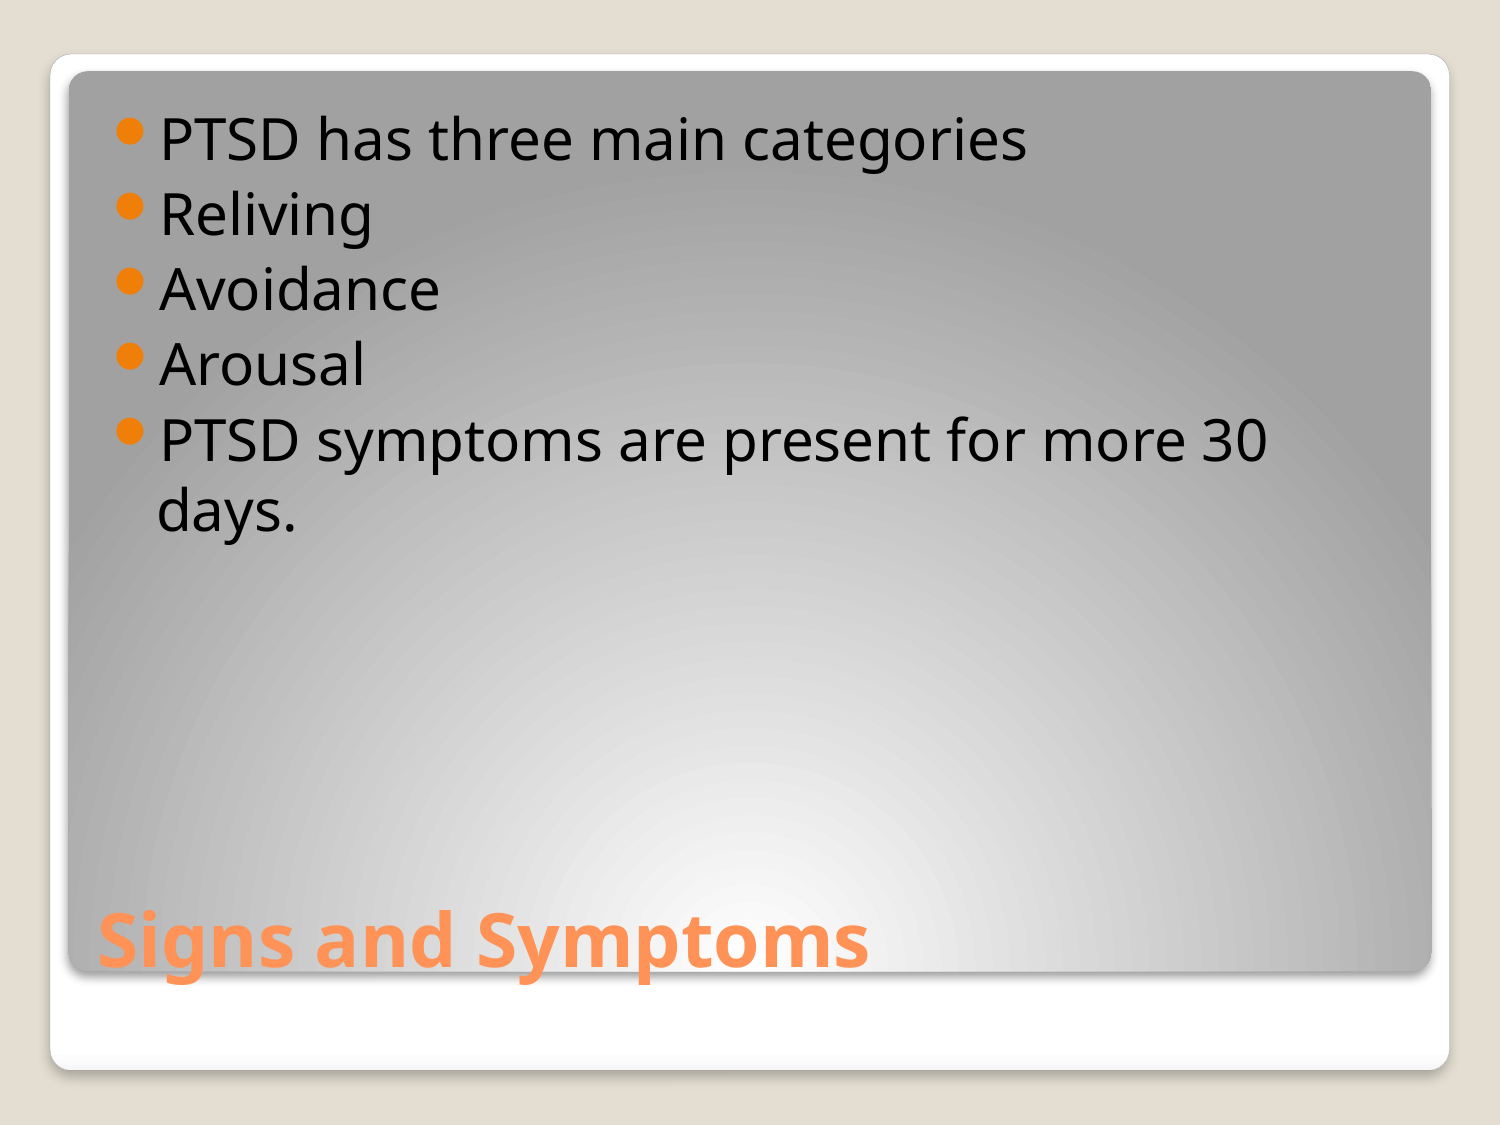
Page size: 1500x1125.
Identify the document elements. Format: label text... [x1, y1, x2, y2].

list PTSD has three main categories Reliving Avoidance Arousal PTSD symptoms are present for more 30 days. [82, 86, 1425, 774]
title Signs and Symptoms [82, 817, 1425, 990]
